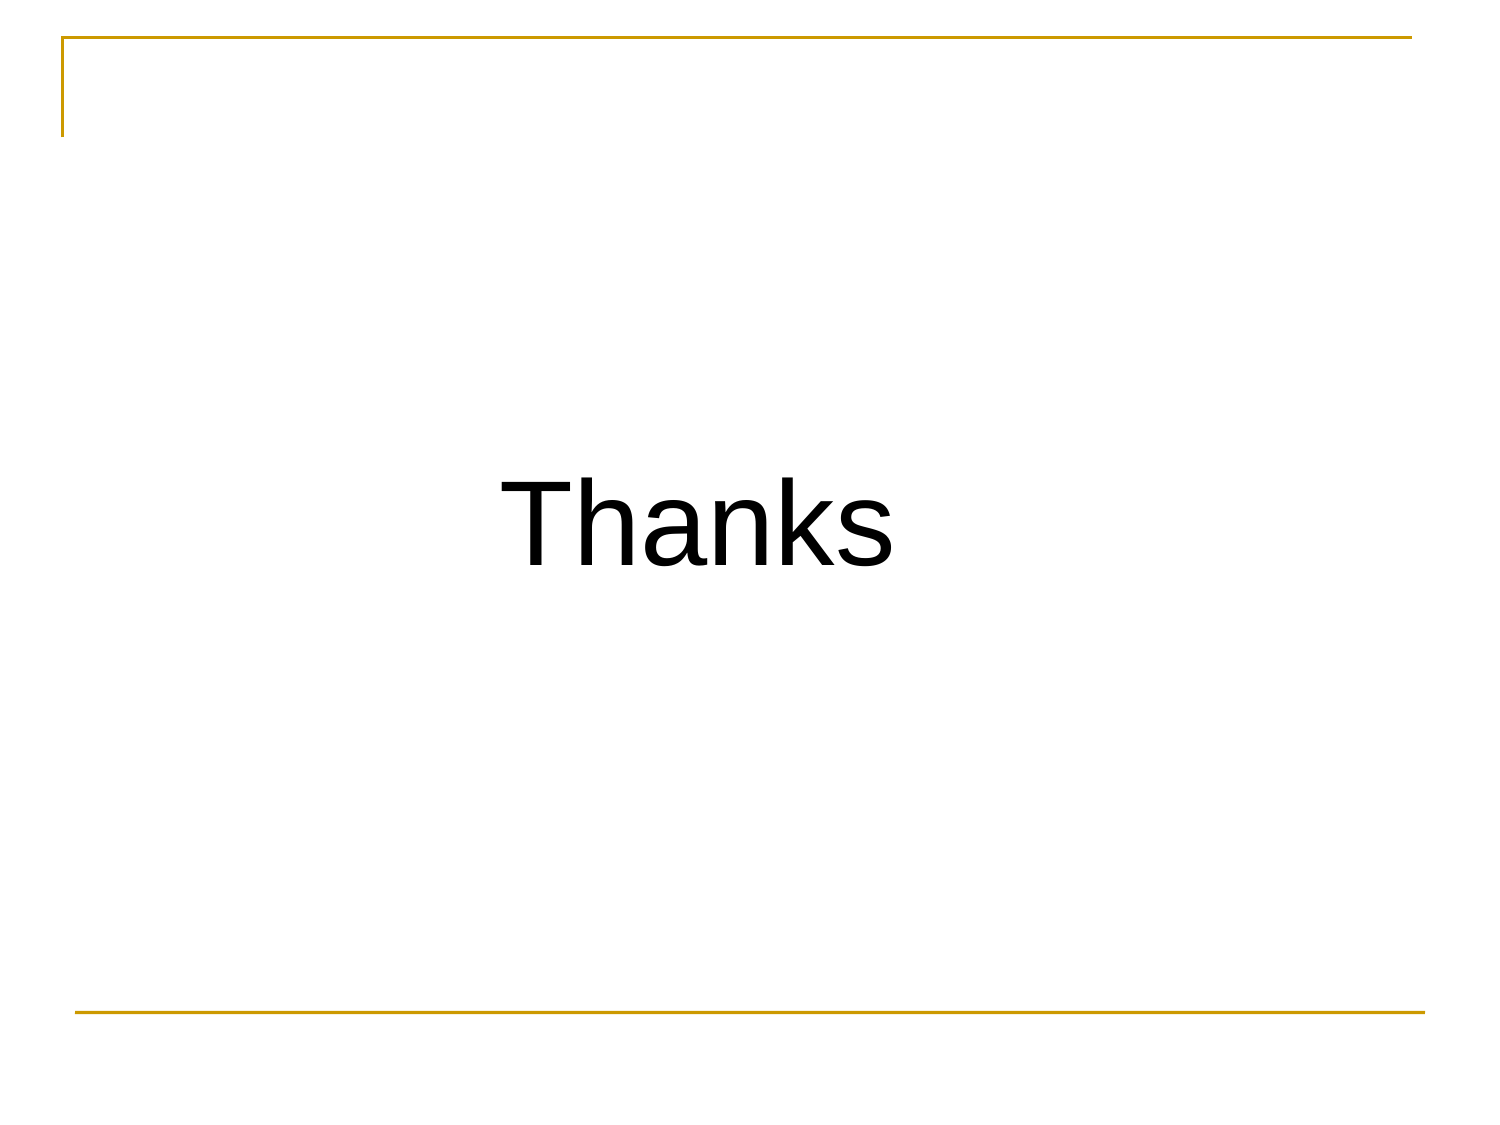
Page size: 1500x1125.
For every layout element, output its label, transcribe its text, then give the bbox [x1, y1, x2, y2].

list Thanks [62, 437, 1351, 601]
